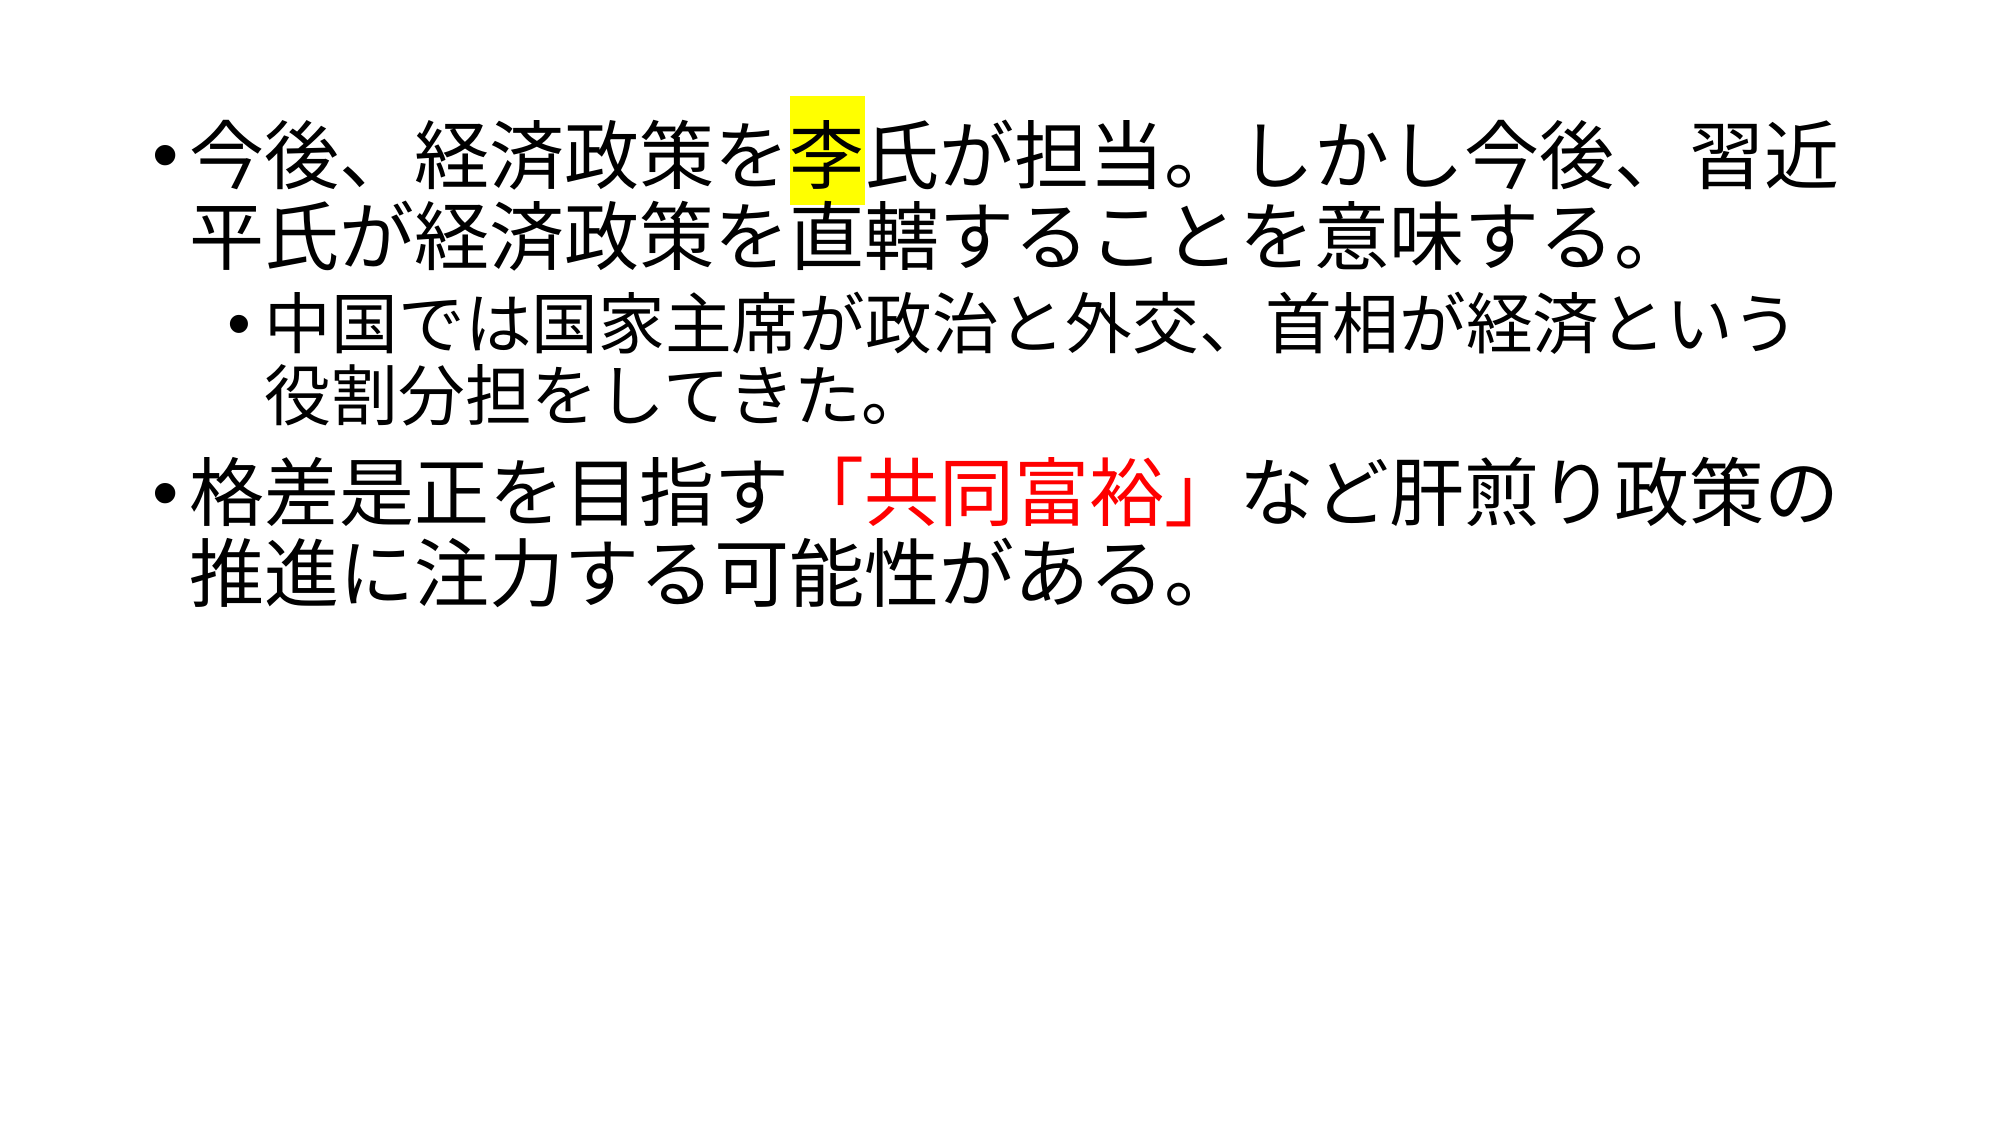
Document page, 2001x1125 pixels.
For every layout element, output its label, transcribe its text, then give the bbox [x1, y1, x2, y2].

list 今後、経済政策を李氏が担当。しかし今後、習近平氏が経済政策を直轄することを意味する。 中国では国家主席が政治と外交、首相が経済という役割分担をしてきた。 格差是正を目指す「共同富裕」など肝煎り政策の推進に注力する可能性がある。 [137, 111, 1863, 1014]
